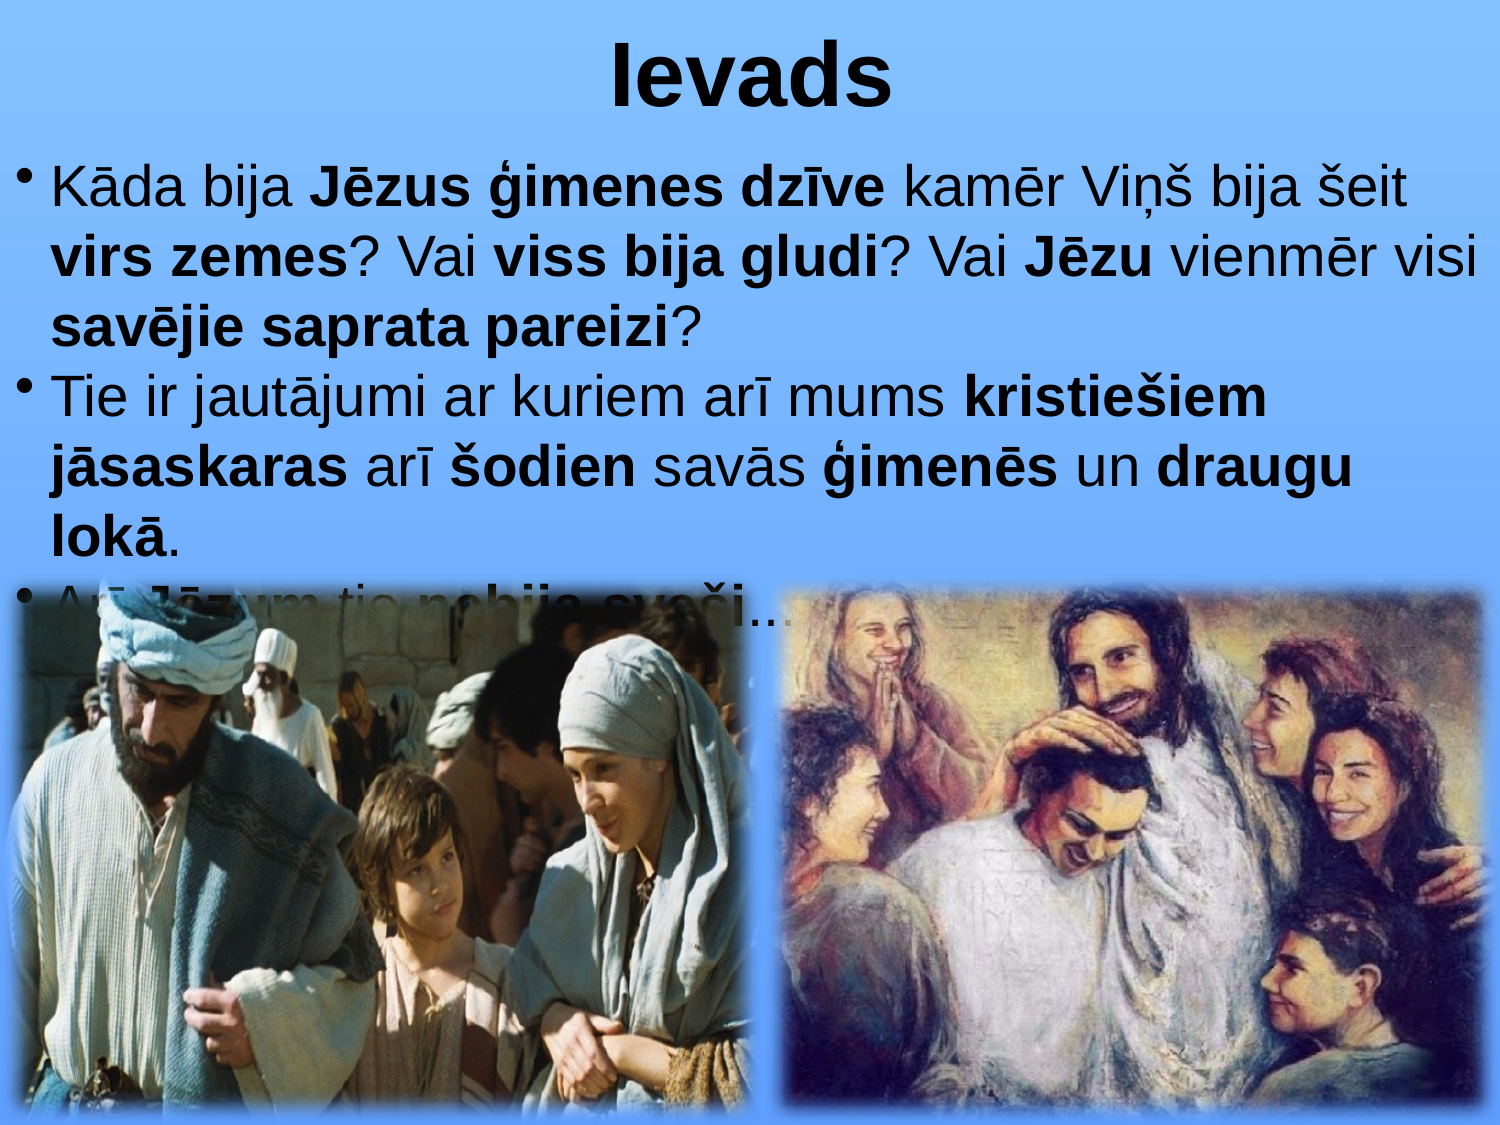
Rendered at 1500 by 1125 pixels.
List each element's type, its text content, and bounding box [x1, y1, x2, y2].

picture [763, 573, 1500, 1125]
title Ievads [76, 0, 1428, 140]
text_box Kāda bija Jēzus ģimenes dzīve kamēr Viņš bija šeit virs zemes? Vai viss bija gludi? Vai Jēzu vienmēr visi savējie saprata pareizi? Tie ir jautājumi ar kuriem arī mums kristiešiem jāsaskaras arī šodien savās ģimenēs un draugu lokā. Arī Jēzum tie nebija sveši... [0, 140, 1500, 572]
picture [0, 573, 762, 1125]
